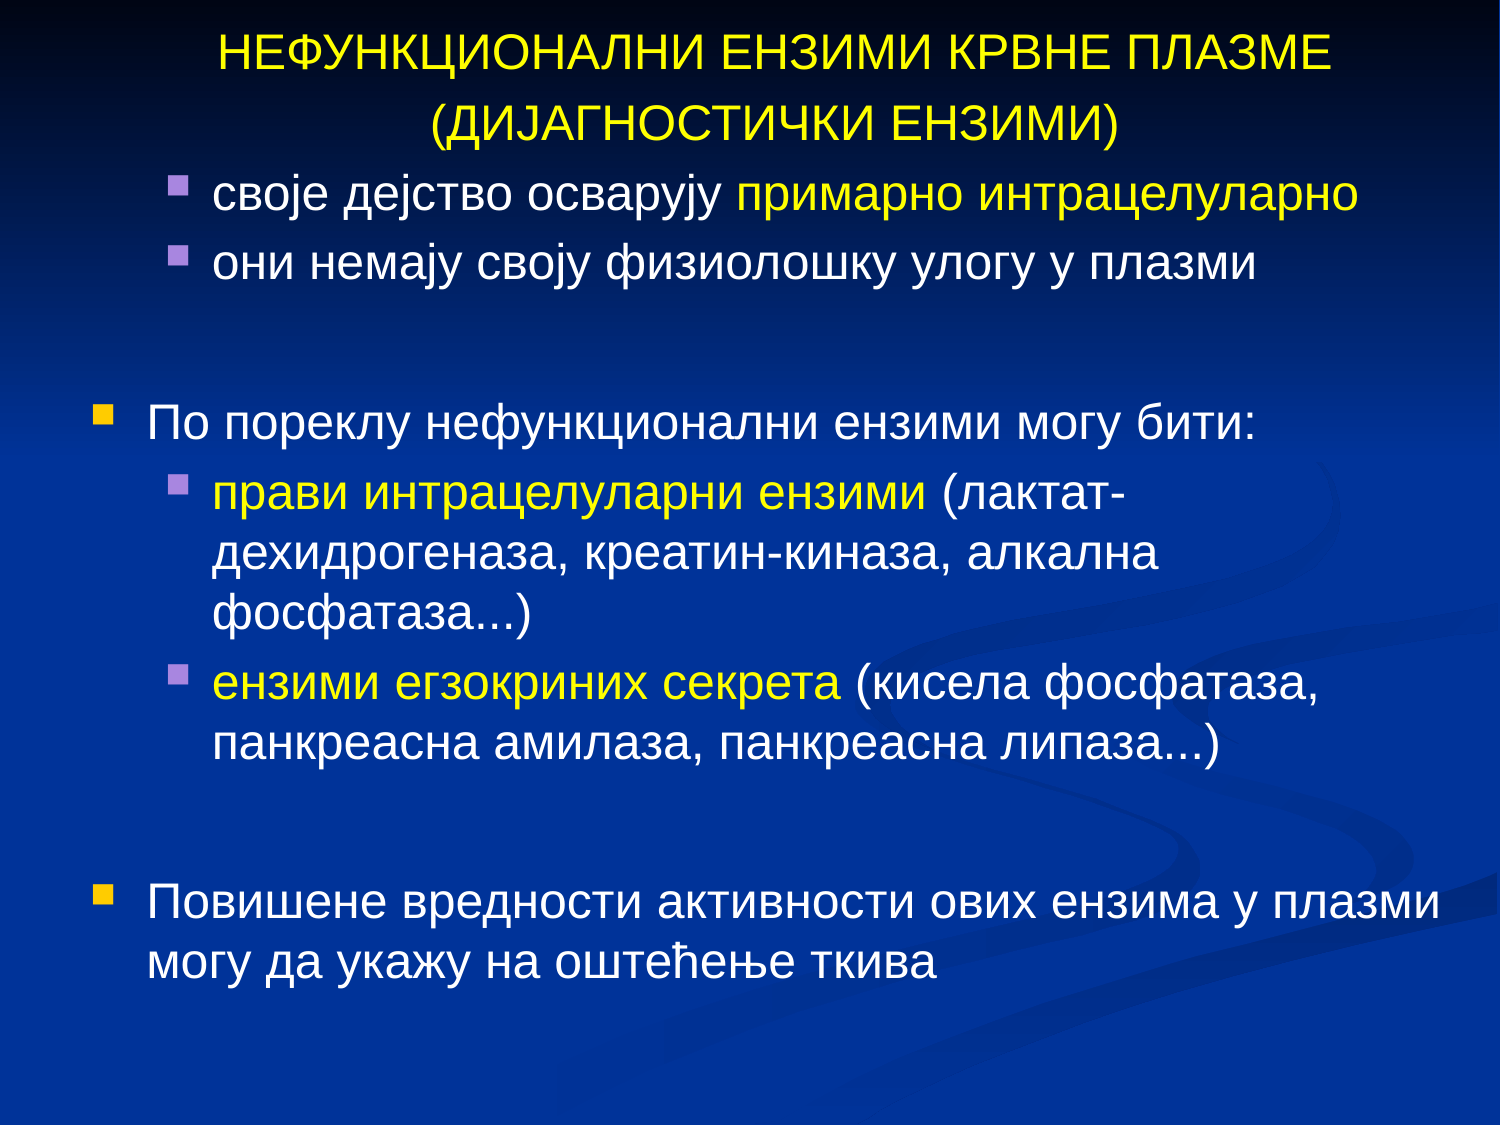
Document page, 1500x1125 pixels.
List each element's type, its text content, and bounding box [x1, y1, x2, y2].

list НЕФУНКЦИОНАЛНИ ЕНЗИМИ КРВНЕ ПЛАЗМЕ (ДИЈАГНОСТИЧКИ ЕНЗИМИ) своје дејство осварују примарно интрацелуларно они немају своју физиолошку улогу у плазми По пореклу нефункционални ензими могу бити: прави интрацелуларни ензими (лактат-дехидрогеназа, креатин-киназа, алкална фосфатаза...) ензими егзокриних секрета (кисела фосфатаза, панкреасна амилаза, панкреасна липаза...) Повишене вредности активности ових ензима у плазми могу да укажу на оштећење ткива [74, 12, 1476, 1001]
